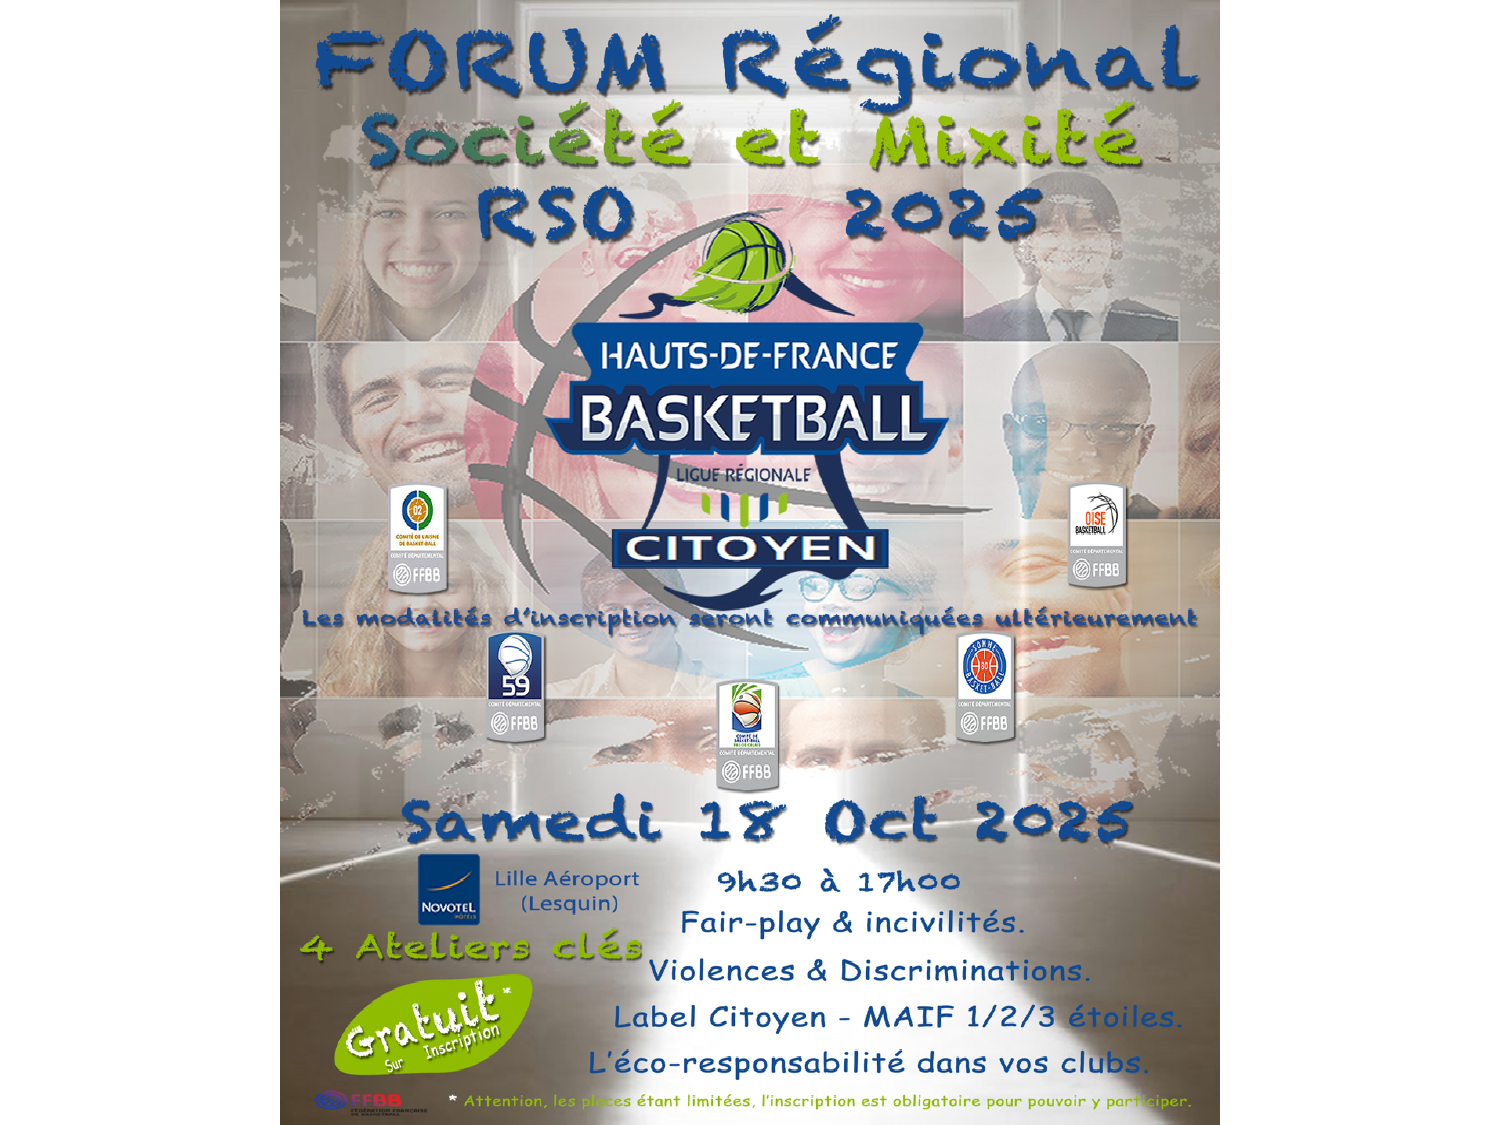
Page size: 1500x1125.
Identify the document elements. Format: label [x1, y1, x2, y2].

picture [280, 0, 1220, 1125]
